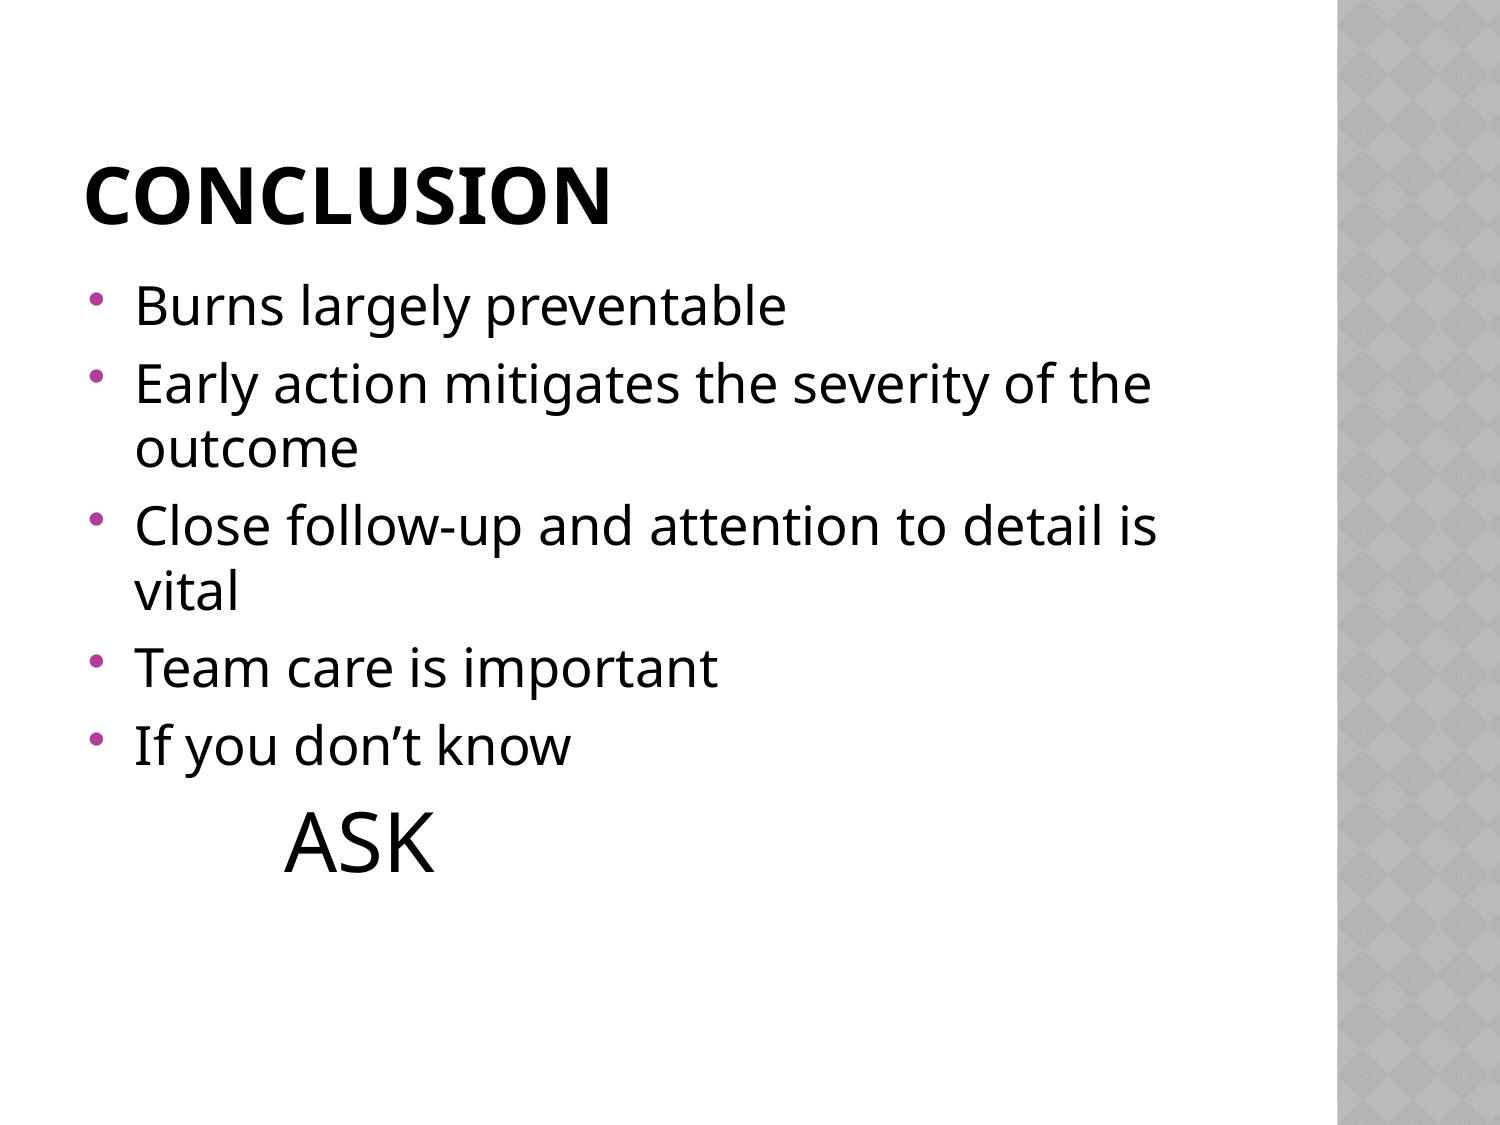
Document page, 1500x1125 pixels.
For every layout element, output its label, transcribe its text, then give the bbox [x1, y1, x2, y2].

list Burns largely preventable Early action mitigates the severity of the outcome Close follow-up and attention to detail is vital Team care is important If you don’t know ASK [75, 264, 1263, 1059]
title Conclusion [75, 52, 1263, 240]
